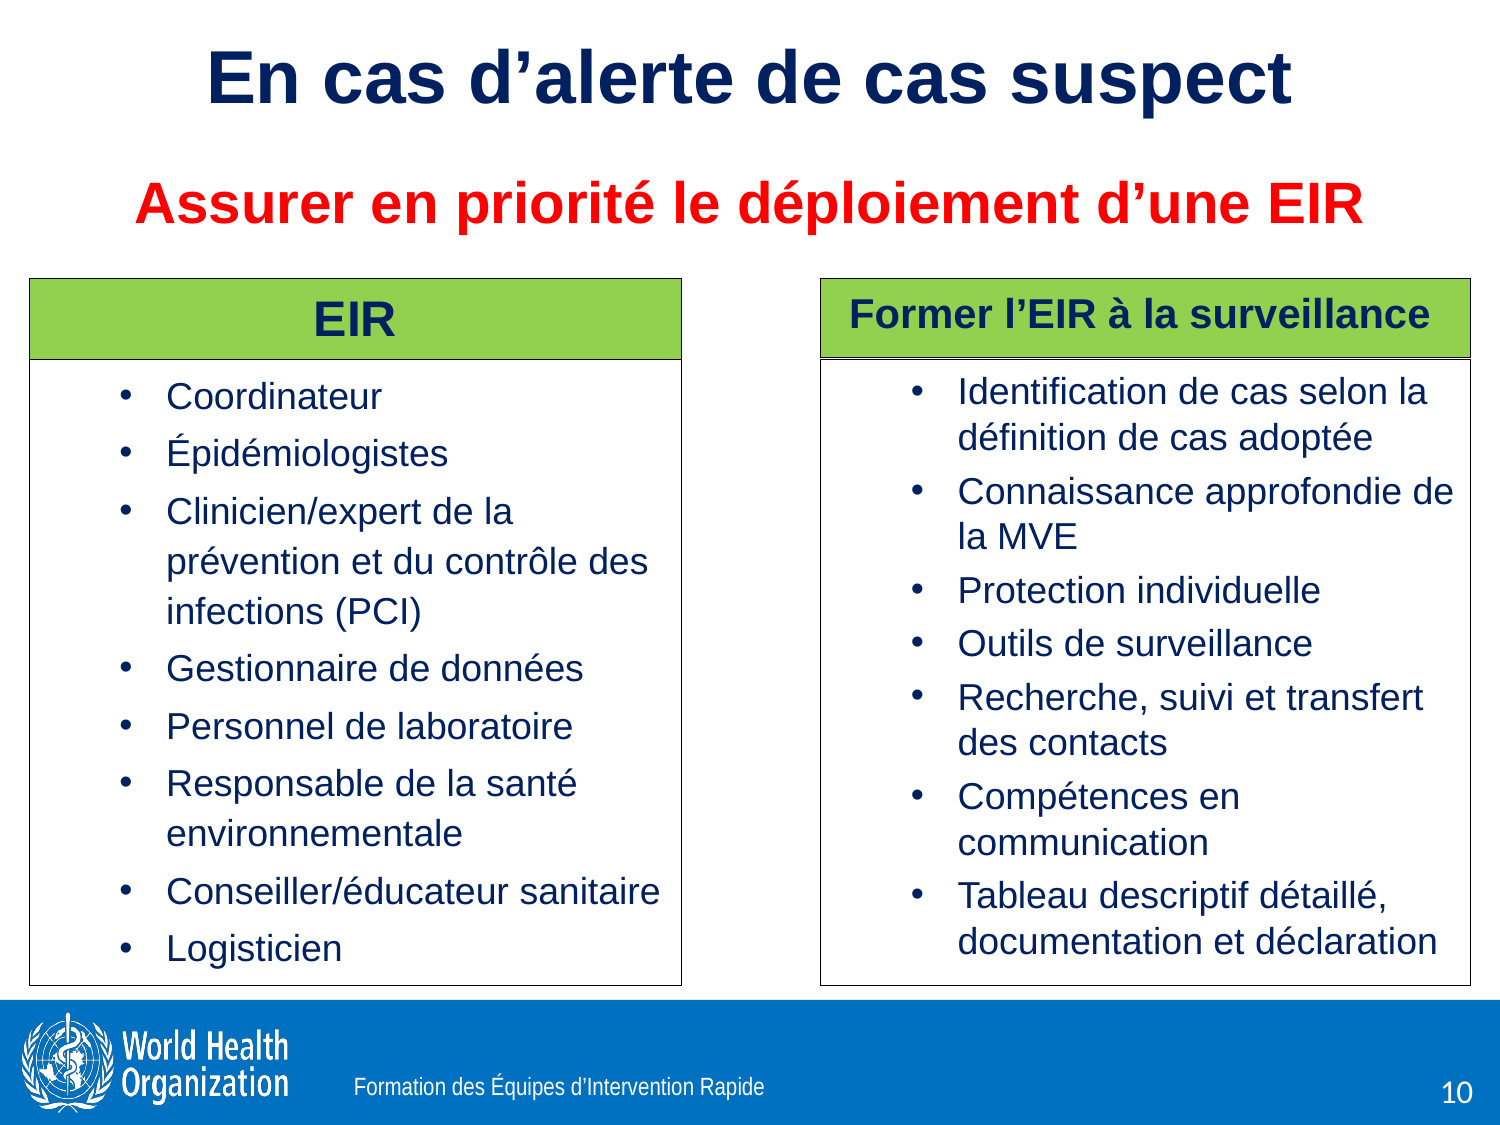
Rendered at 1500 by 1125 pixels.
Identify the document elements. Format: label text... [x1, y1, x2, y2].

text_box Identification de cas selon la définition de cas adoptée Connaissance approfondie de la MVE Protection individuelle Outils de surveillance Recherche, suivi et transfert des contacts Compétences en communication Tableau descriptif détaillé, documentation et déclaration [820, 359, 1471, 986]
text_box Coordinateur Épidémiologistes Clinicien/expert de la prévention et du contrôle des infections (PCI) Gestionnaire de données Personnel de laboratoire Responsable de la santé environnementale Conseiller/éducateur sanitaire Logisticien [29, 359, 682, 986]
picture [21, 1012, 288, 1113]
text_box Former l’EIR à la surveillance [820, 278, 1471, 358]
text_box EIR [29, 278, 682, 359]
text_box En cas d’alerte de cas suspect [0, 7, 1500, 147]
title Assurer en priorité le déploiement d’une EIR [29, 149, 1471, 256]
